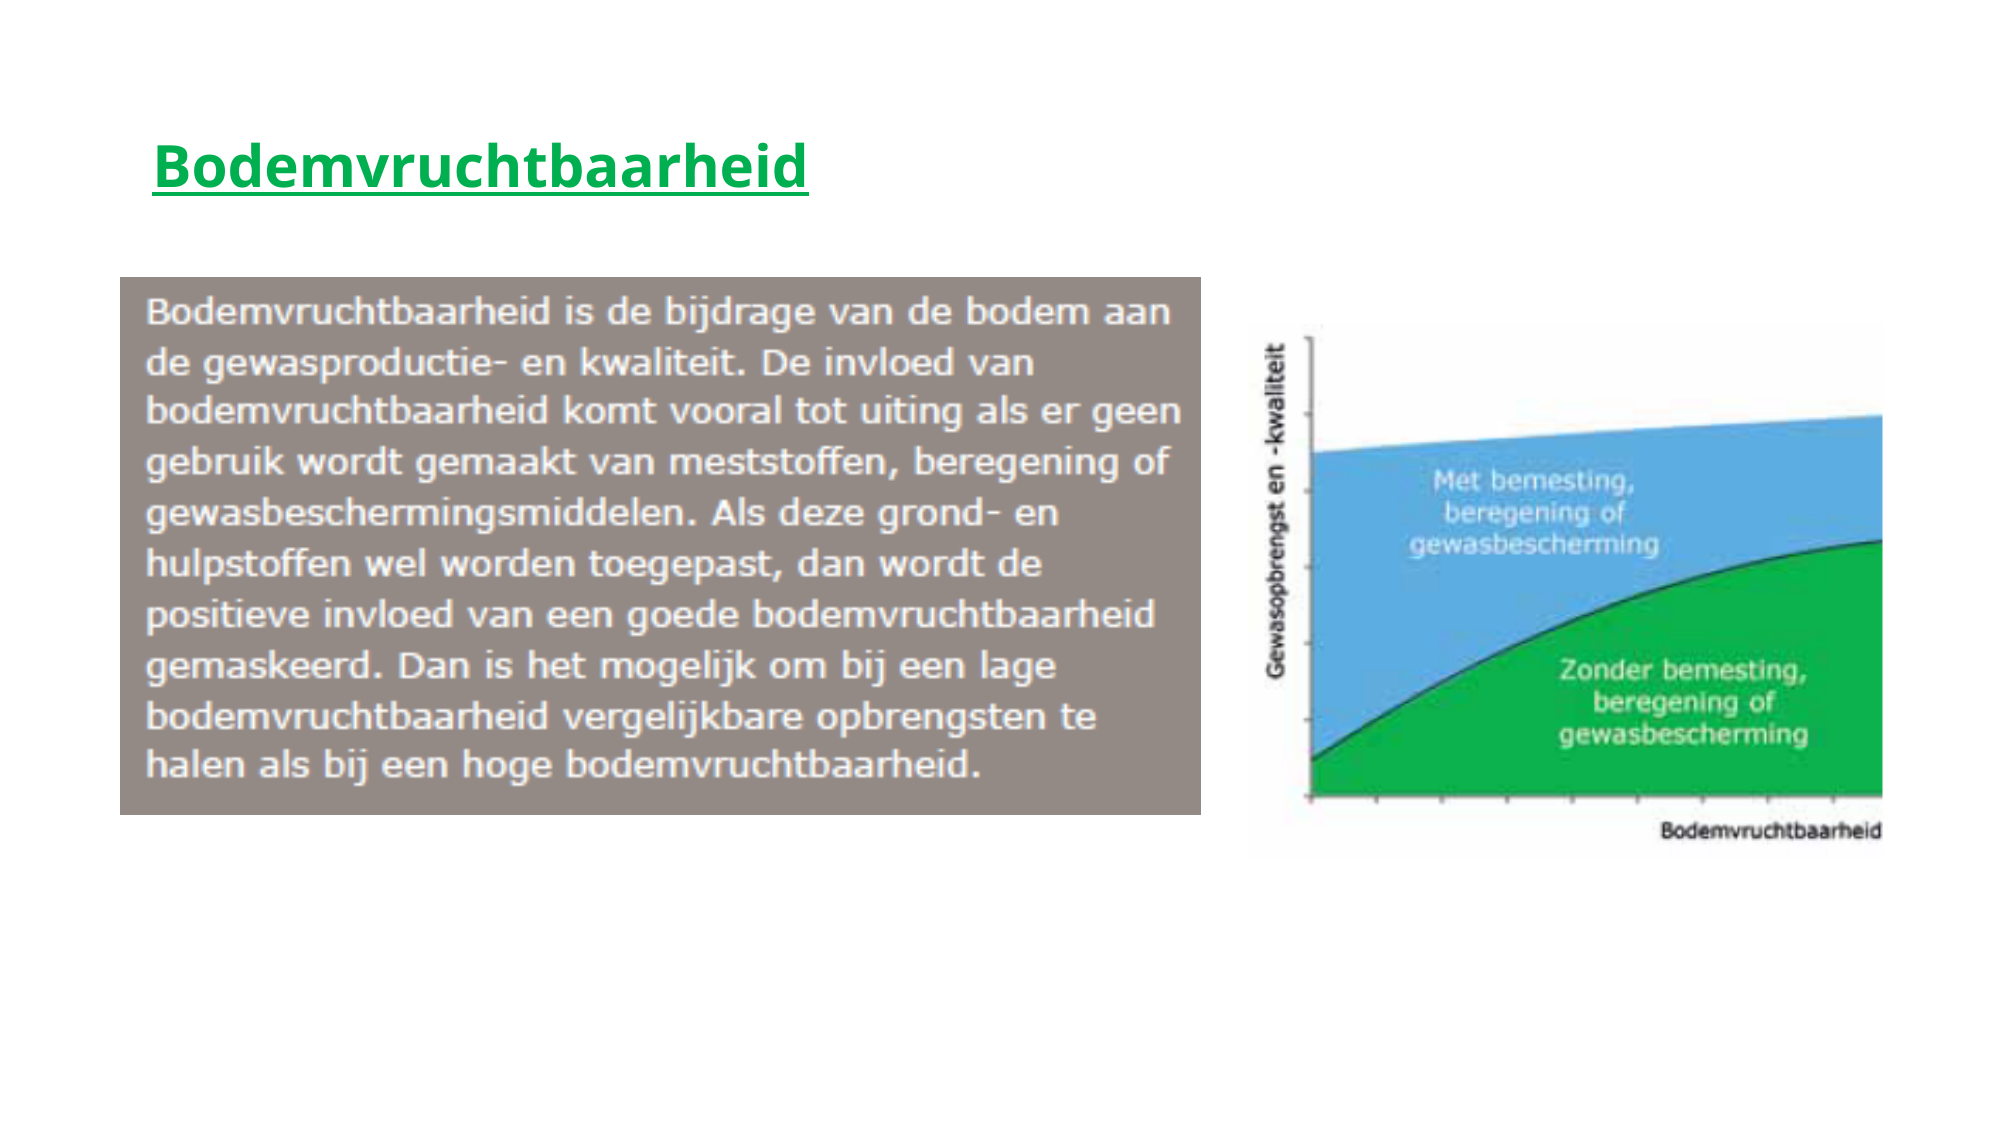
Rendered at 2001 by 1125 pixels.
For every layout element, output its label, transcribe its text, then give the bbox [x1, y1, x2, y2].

picture [120, 277, 1201, 815]
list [1232, 277, 1939, 868]
title Bodemvruchtbaarheid [137, 59, 1863, 278]
